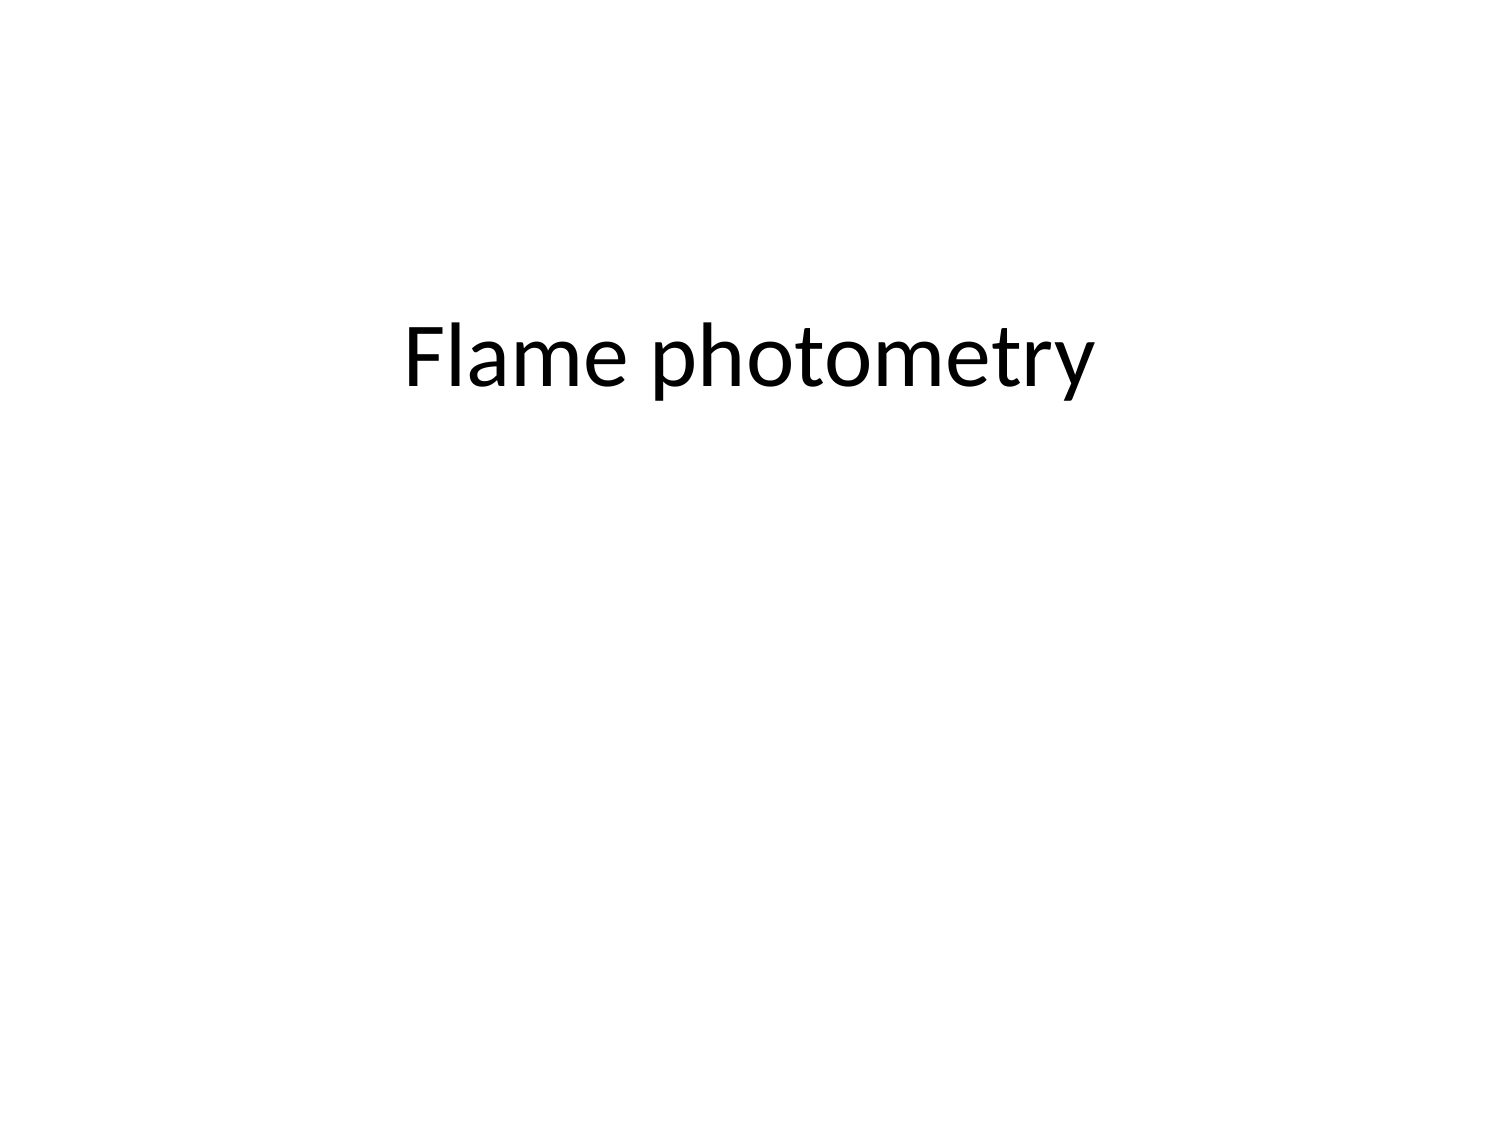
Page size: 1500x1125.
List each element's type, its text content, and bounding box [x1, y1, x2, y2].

title Flame photometry [112, 228, 1388, 470]
